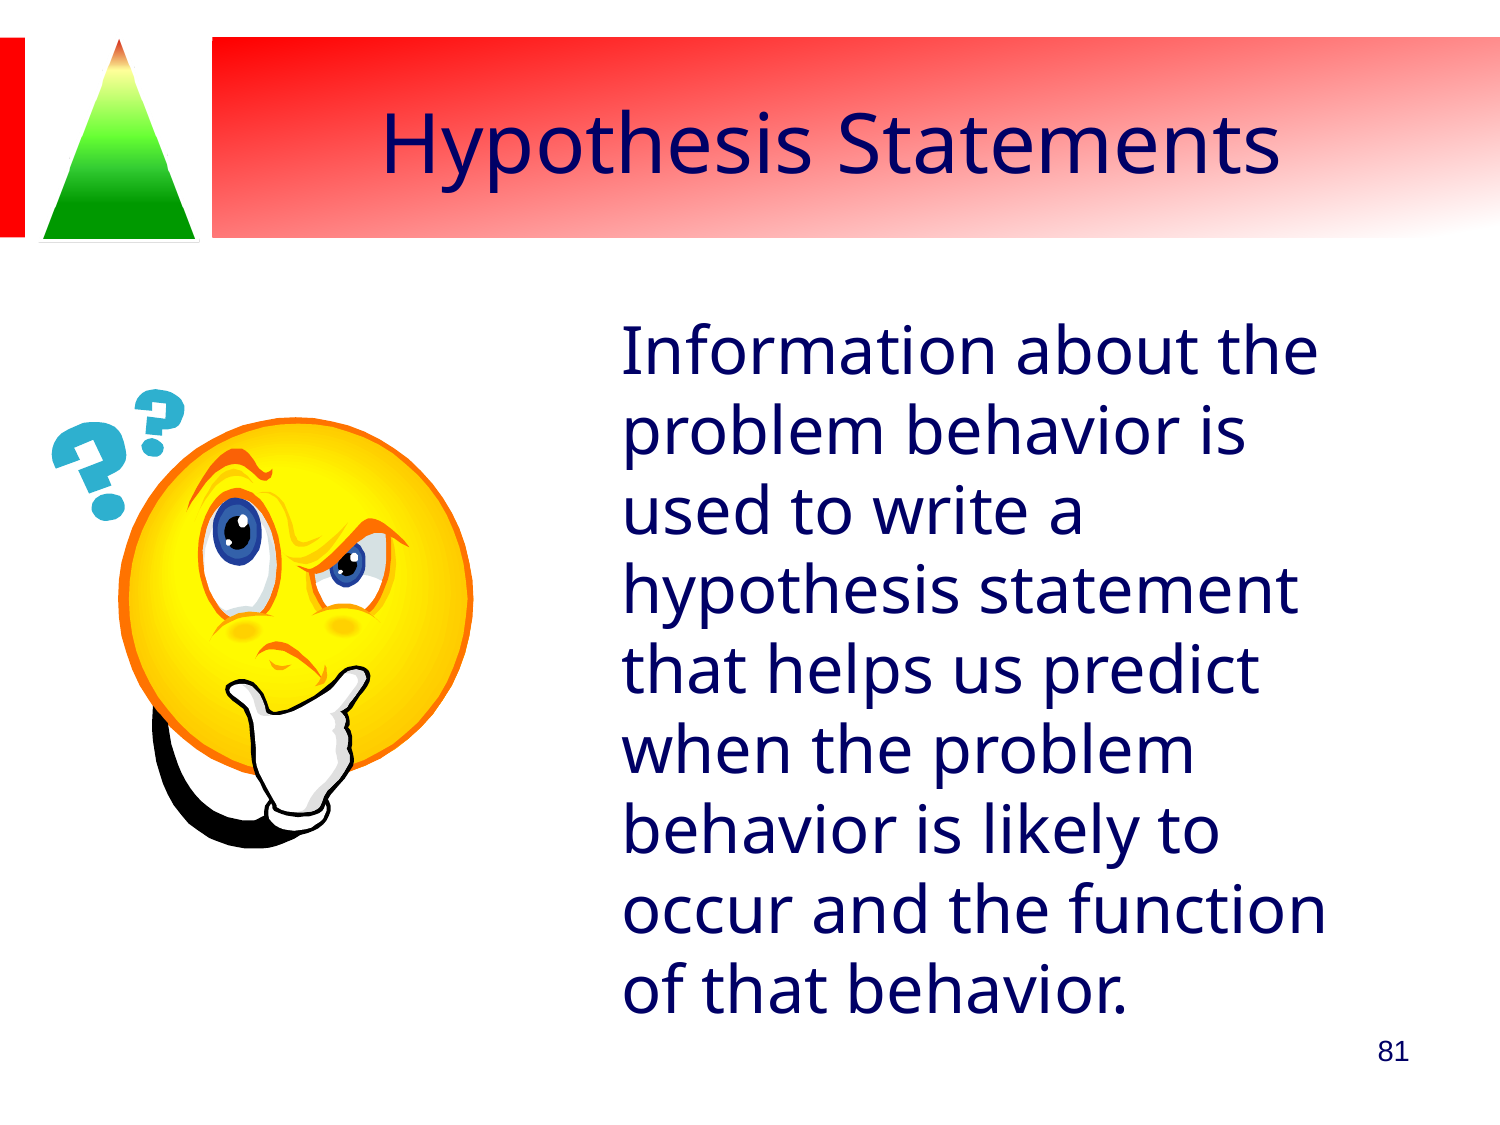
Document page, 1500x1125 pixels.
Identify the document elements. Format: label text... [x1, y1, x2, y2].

title Hypothesis Statements [237, 37, 1426, 243]
picture [37, 30, 200, 243]
picture [49, 387, 476, 851]
list Information about the problem behavior is used to write a hypothesis statement that helps us predict when the problem behavior is likely to occur and the function of that behavior. [549, 299, 1426, 993]
slide_number 81 [1074, 1024, 1426, 1103]
